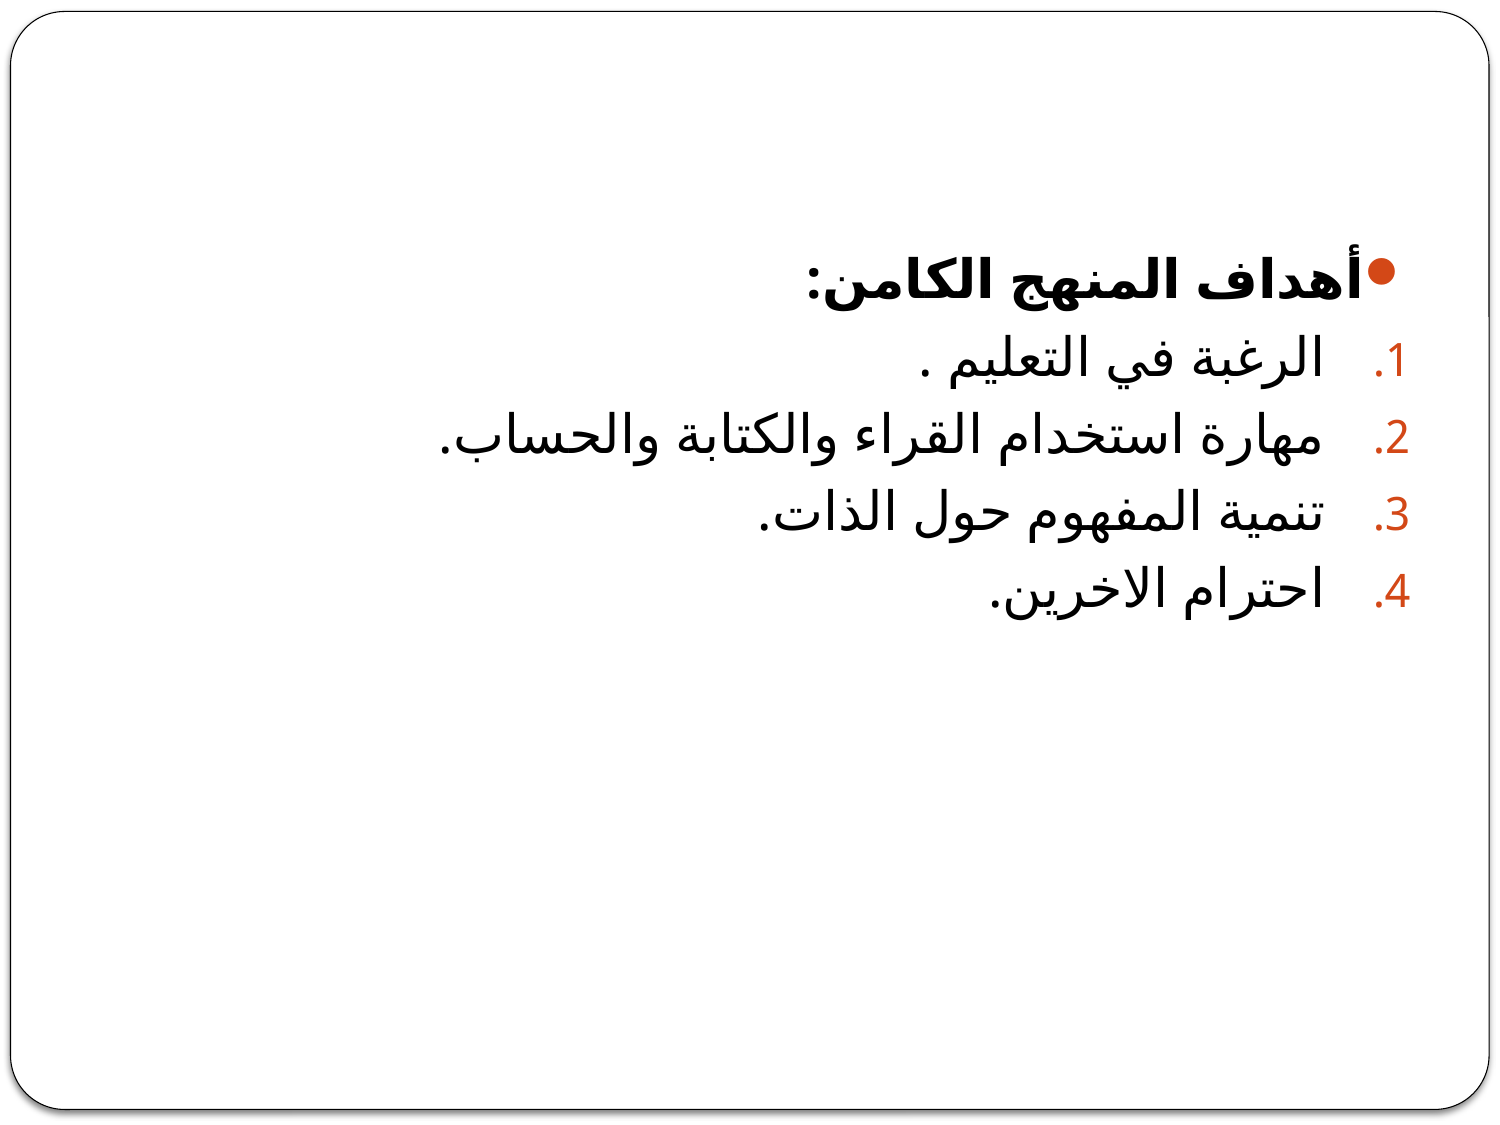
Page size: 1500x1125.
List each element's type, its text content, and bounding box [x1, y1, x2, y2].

list أهداف المنهج الكامن: الرغبة في التعليم . مهارة استخدام القراء والكتابة والحساب. تنمية المفهوم حول الذات. احترام الاخرين. [150, 237, 1425, 988]
